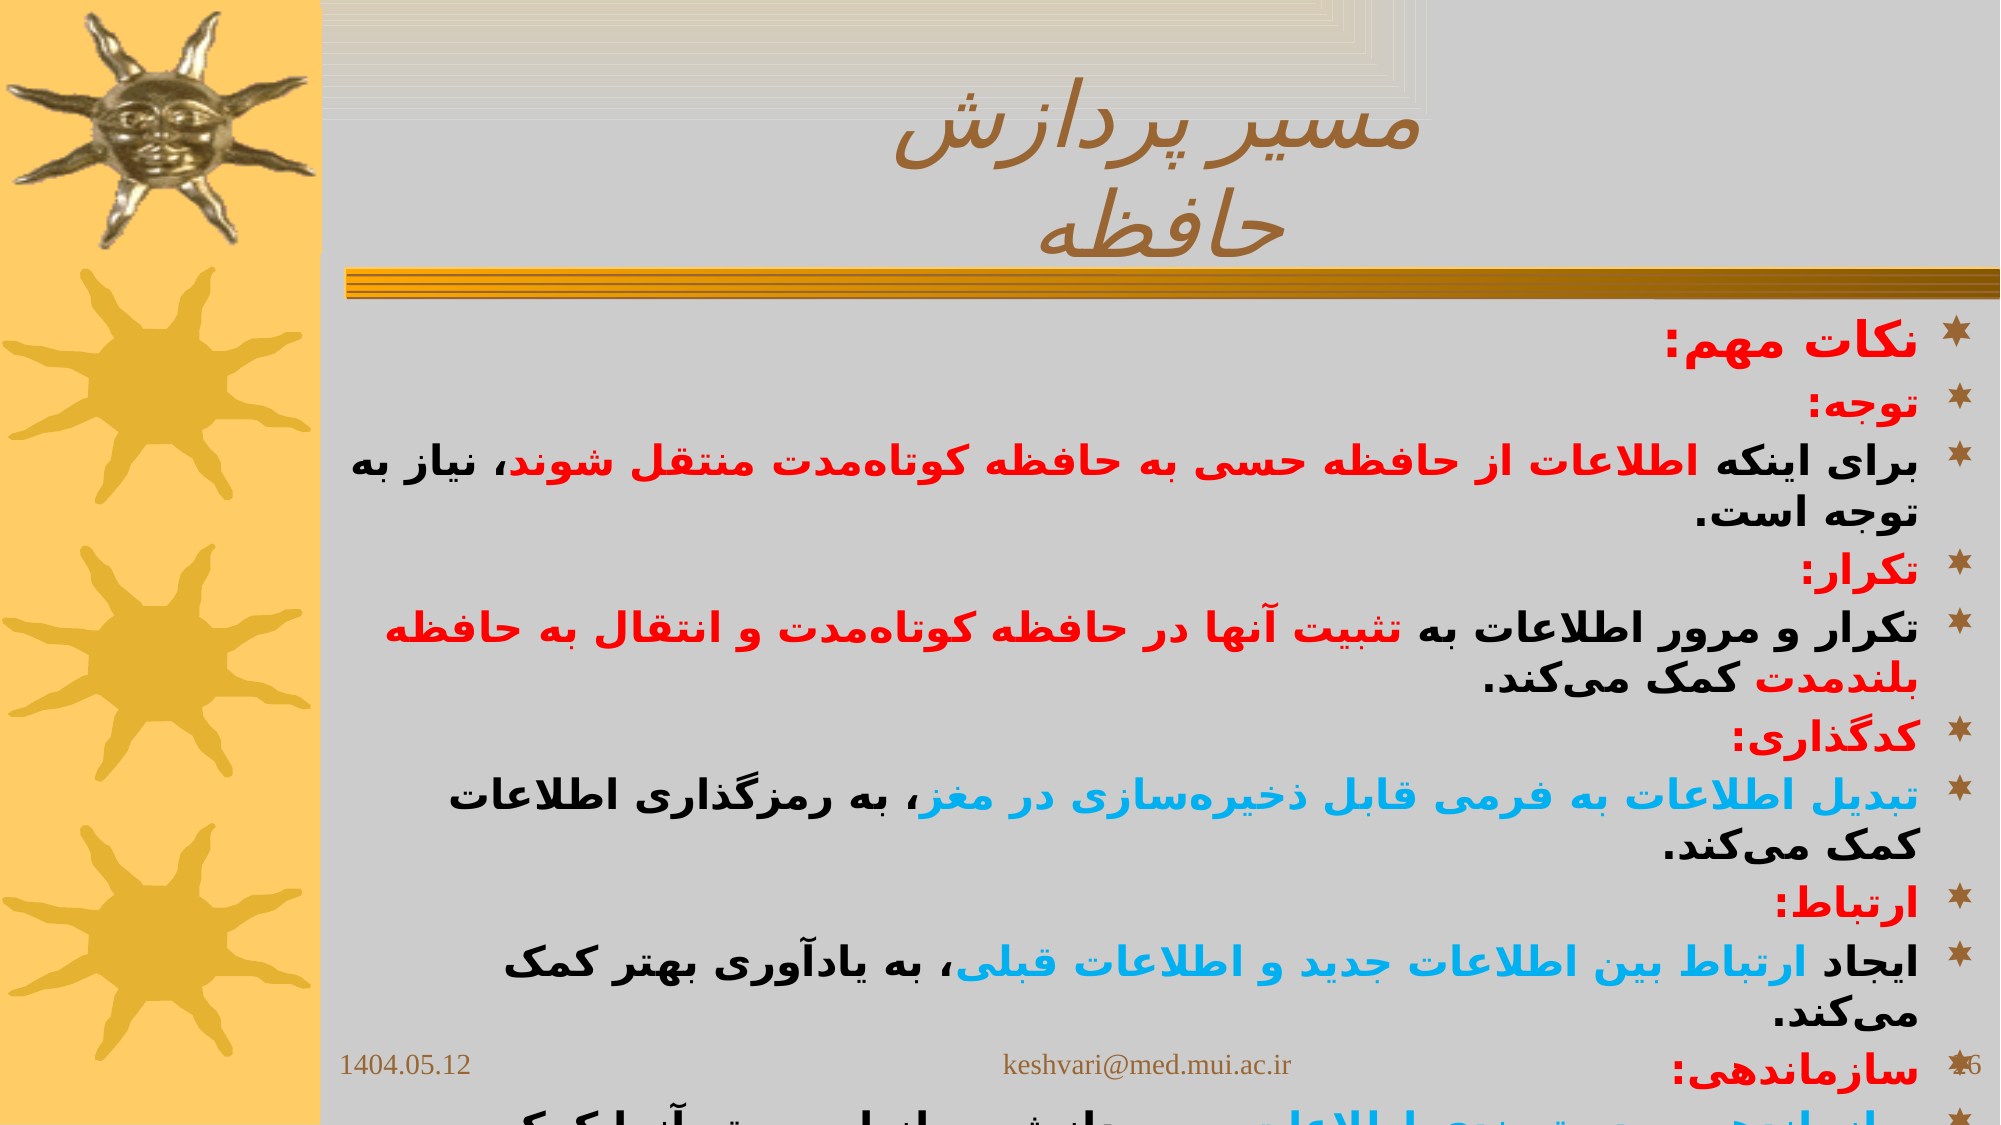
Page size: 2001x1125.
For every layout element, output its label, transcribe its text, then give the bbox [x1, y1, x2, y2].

picture [2, 8, 322, 254]
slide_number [323, 1025, 714, 1100]
title مسیر پردازش حافظه [794, 71, 1521, 260]
slide_number 26 [1580, 1025, 1998, 1100]
footer keshvari@med.mui.ac.ir [830, 1025, 1464, 1100]
list نکات مهم: توجه: برای اینکه اطلاعات از حافظه حسی به حافظه کوتاه‌مدت منتقل شوند، نیاز به توجه است. تکرار: تکرار و مرور اطلاعات به تثبیت آنها در حافظه کوتاه‌مدت و انتقال به حافظه بلندمدت کمک می‌کند. کدگذاری: تبدیل اطلاعات به فرمی قابل ذخیره‌سازی در مغز، به رمزگذاری اطلاعات کمک می‌کند. ارتباط: ایجاد ارتباط بین اطلاعات جدید و اطلاعات قبلی، به یادآوری بهتر کمک می‌کند. سازماندهی: سازماندهی و دسته‌بندی اطلاعات، به پردازش و بازیابی بهتر آنها کمک می‌کند. [323, 299, 1992, 1100]
